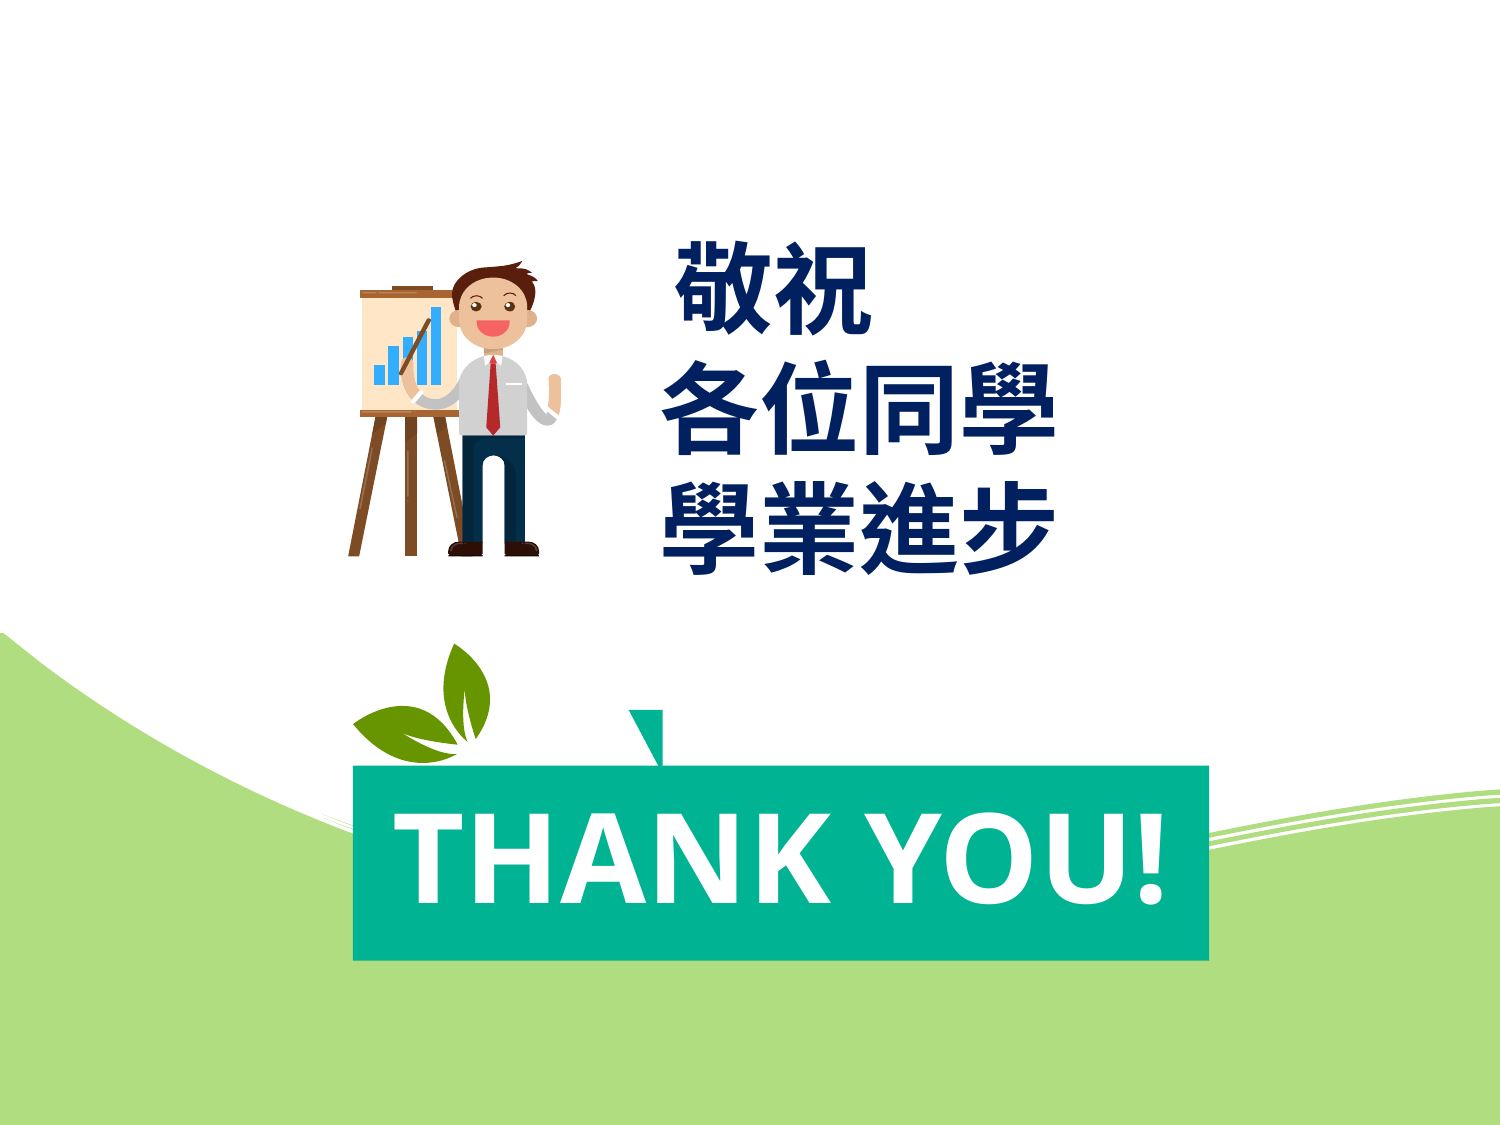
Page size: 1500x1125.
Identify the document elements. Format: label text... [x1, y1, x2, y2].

picture [348, 260, 561, 557]
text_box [352, 643, 1210, 961]
text_box 敬祝 各位同學 學業進步 [566, 219, 1152, 594]
text_box [0, 632, 1500, 1125]
